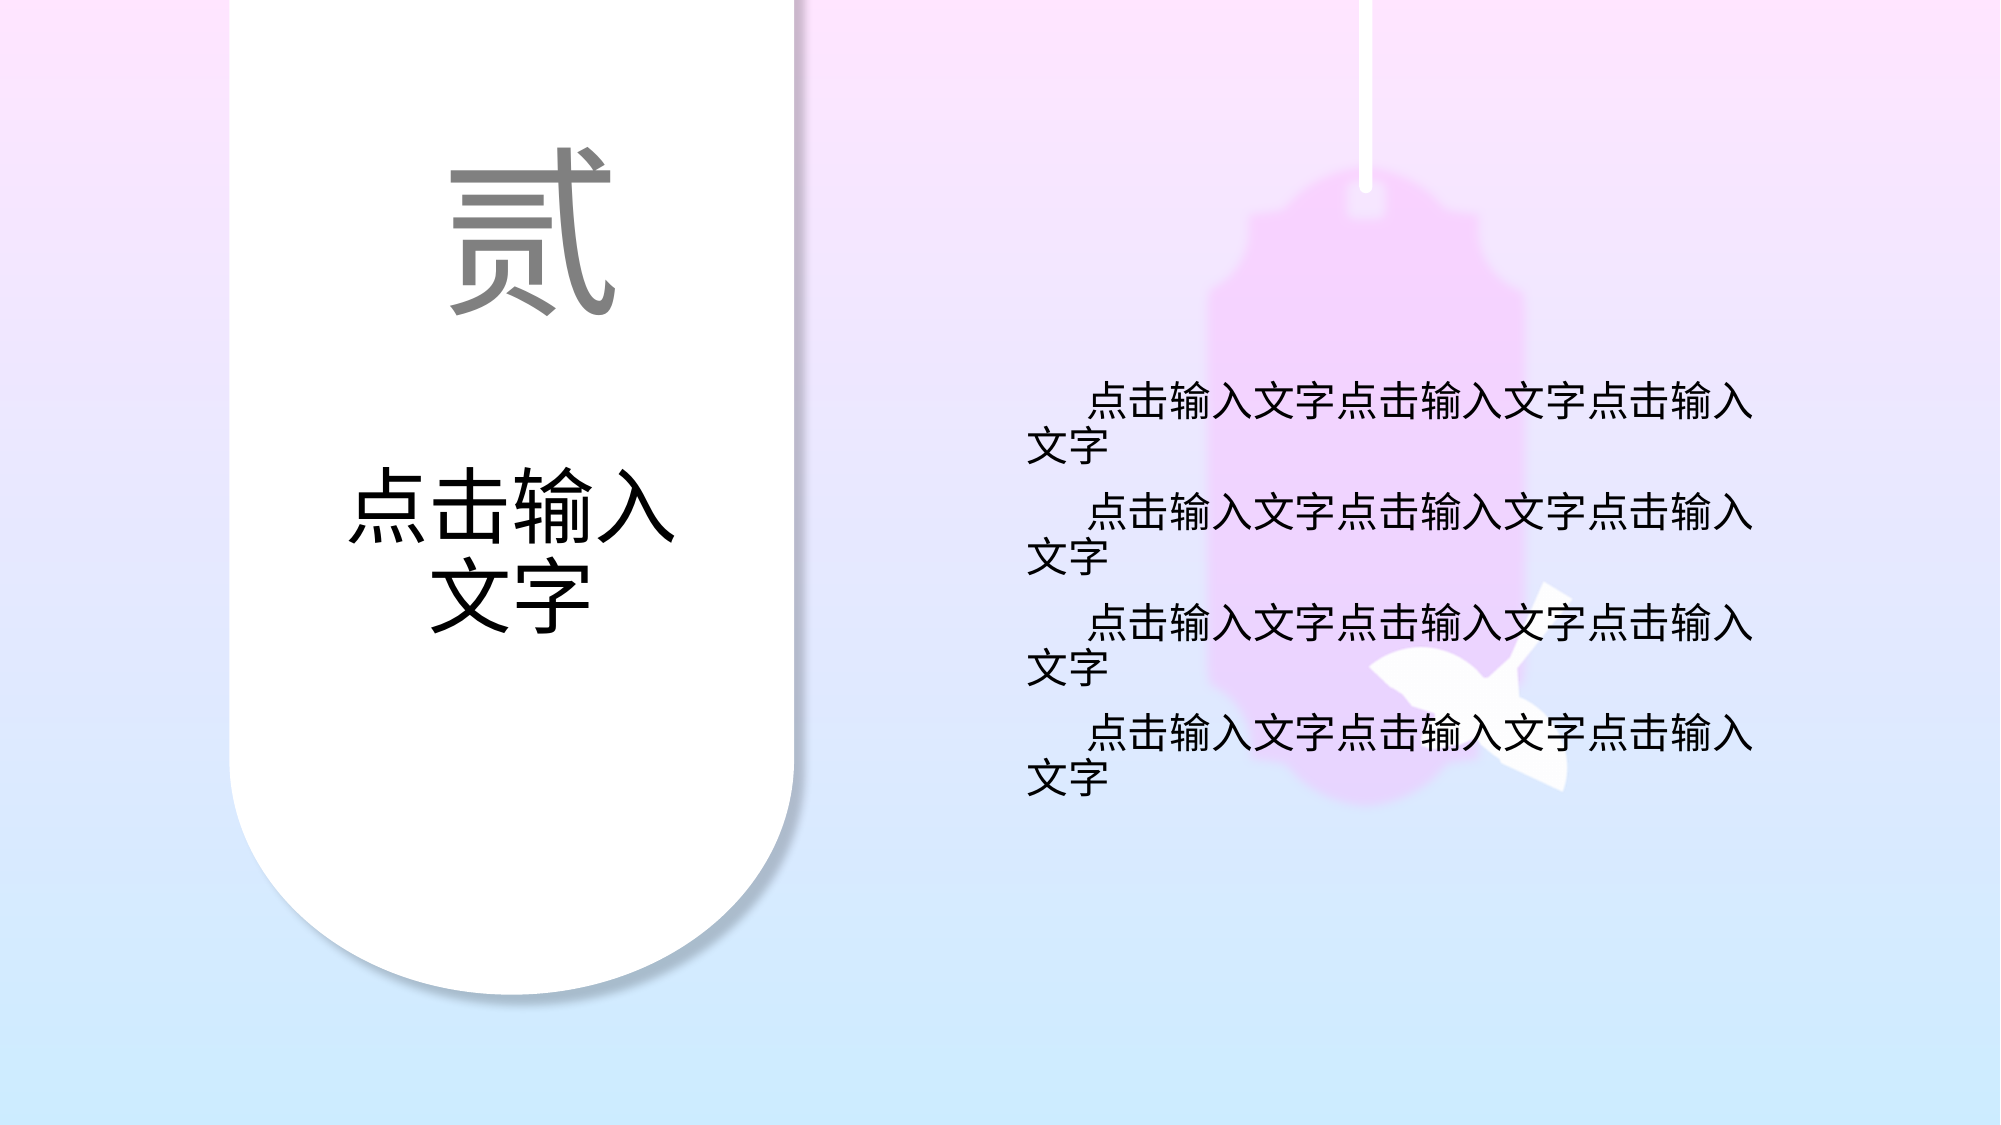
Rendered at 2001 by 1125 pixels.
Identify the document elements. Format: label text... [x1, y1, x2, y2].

list 点击输入文字 [311, 457, 712, 683]
list 点击输入文字点击输入文字点击输入文字 点击输入文字点击输入文字点击输入文字 点击输入文字点击输入文字点击输入文字 点击输入文字点击输入文字点击输入文字 [1011, 372, 1773, 629]
